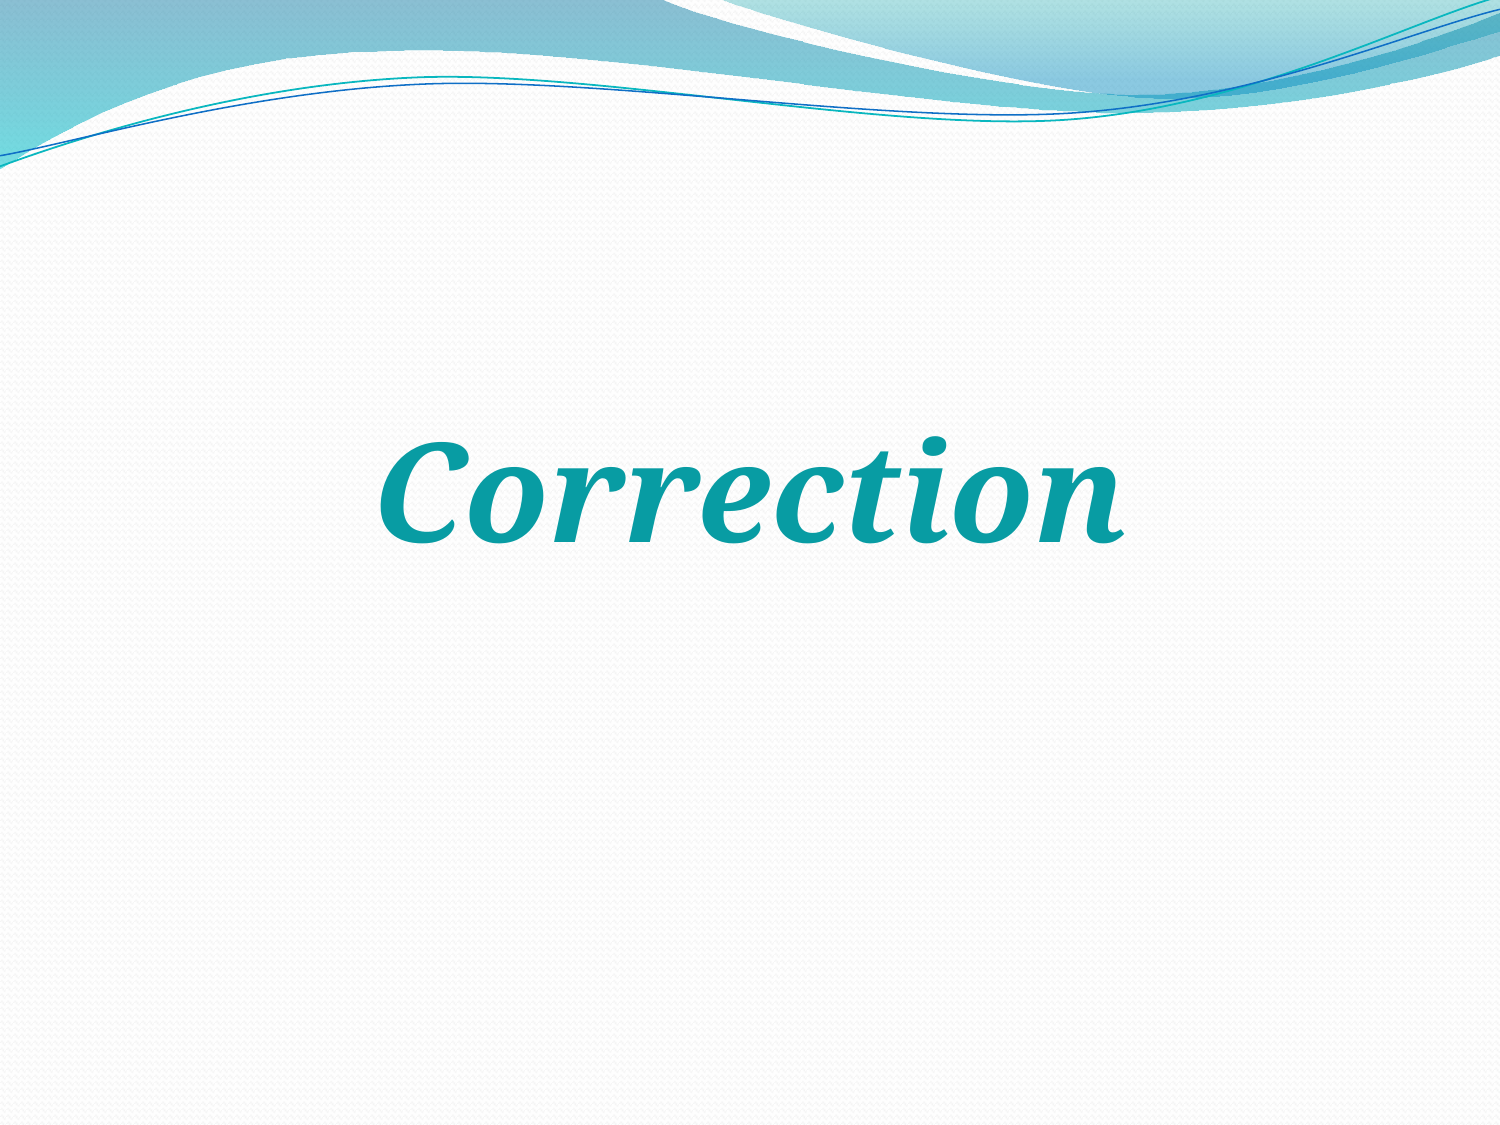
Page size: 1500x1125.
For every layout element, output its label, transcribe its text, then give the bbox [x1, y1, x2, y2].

text_box [114, 101, 1390, 294]
text_box Correction [0, 397, 1500, 577]
